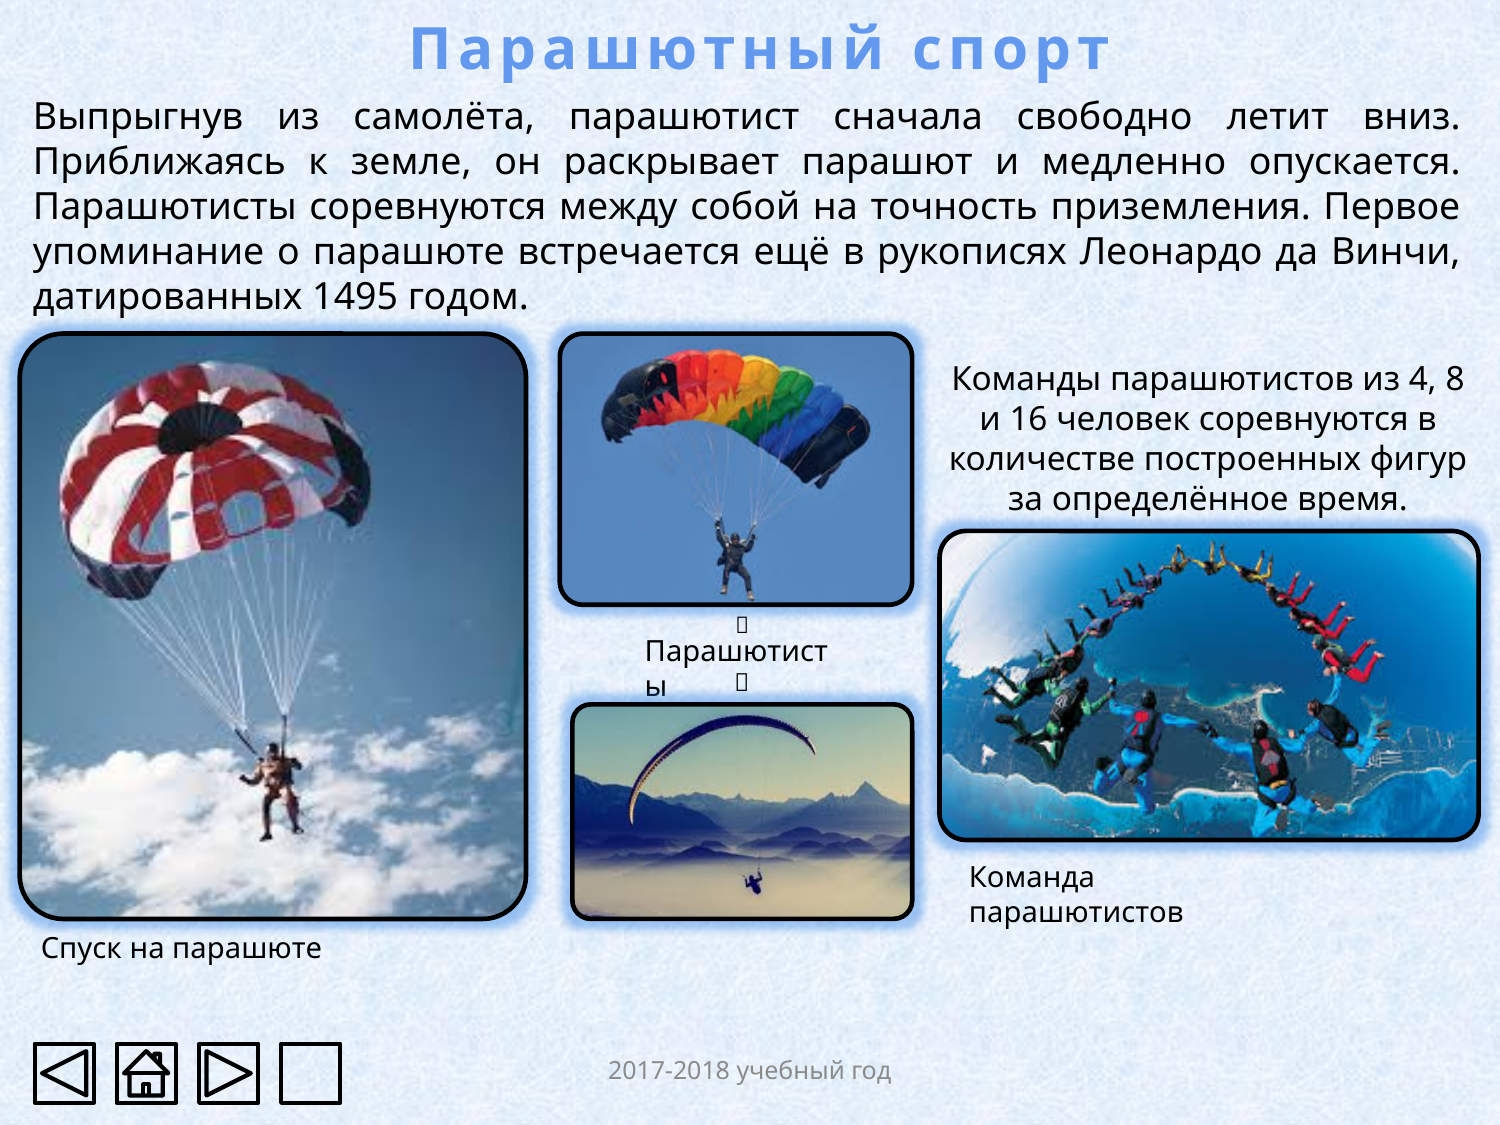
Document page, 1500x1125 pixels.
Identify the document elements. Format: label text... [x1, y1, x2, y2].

footer 2017-2018 учебный год [550, 1041, 950, 1102]
picture [19, 333, 527, 920]
text_box  [572, 612, 913, 646]
text_box Команда парашютистов [954, 850, 1327, 936]
text_box  [618, 659, 865, 692]
text_box Выпрыгнув из самолёта, парашютист сначала свободно летит вниз. Приближаясь к земле, он раскрывает парашют и медленно опускается. Парашютисты соревнуются между собой на точность приземления. Первое упоминание о парашюте встречается ещё в рукописях Леонардо да Винчи, датированных 1495 годом. [18, 84, 1477, 325]
picture [572, 704, 913, 920]
title Парашютный спорт [82, 0, 1437, 84]
text_box Команды парашютистов из 4, 8 и 16 человек соревнуются в количестве построенных фигур за определённое время. [927, 350, 1489, 525]
picture [939, 530, 1479, 841]
picture [559, 333, 913, 605]
text_box Спуск на парашюте [26, 928, 485, 972]
text_box Парашютисты [618, 624, 866, 695]
